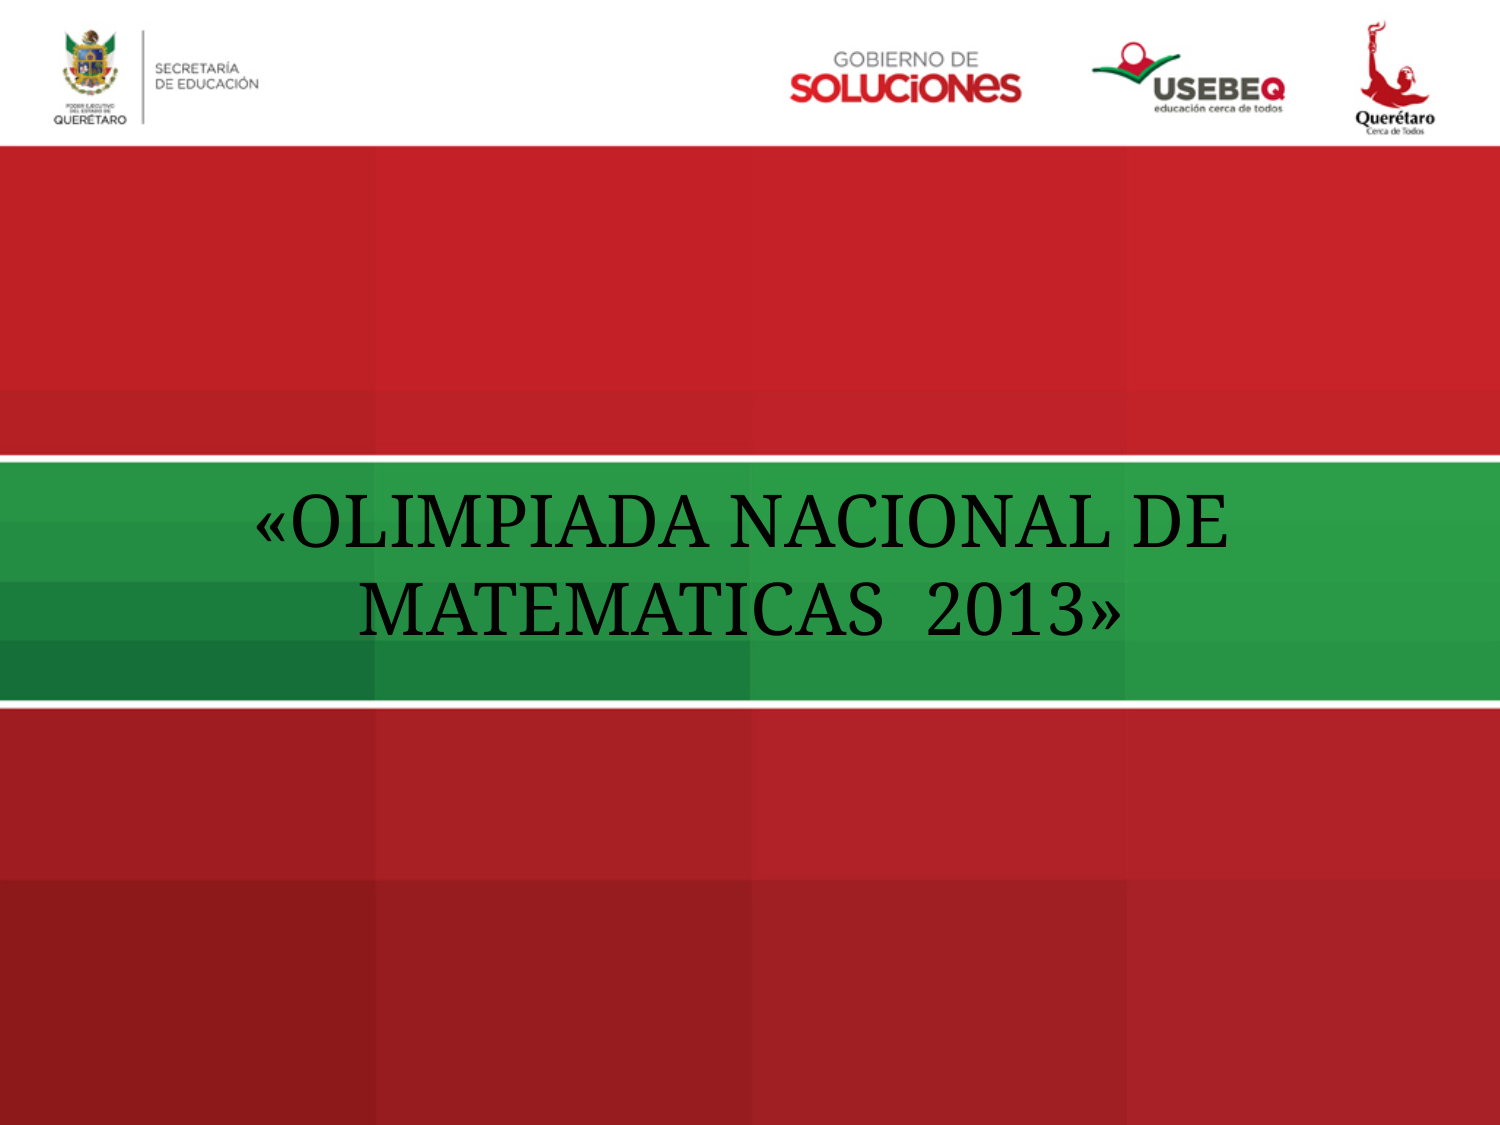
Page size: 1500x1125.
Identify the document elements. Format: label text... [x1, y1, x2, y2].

picture [0, 0, 1500, 1125]
text_box «OLIMPIADA NACIONAL DE MATEMATICAS 2013» [0, 467, 1483, 745]
